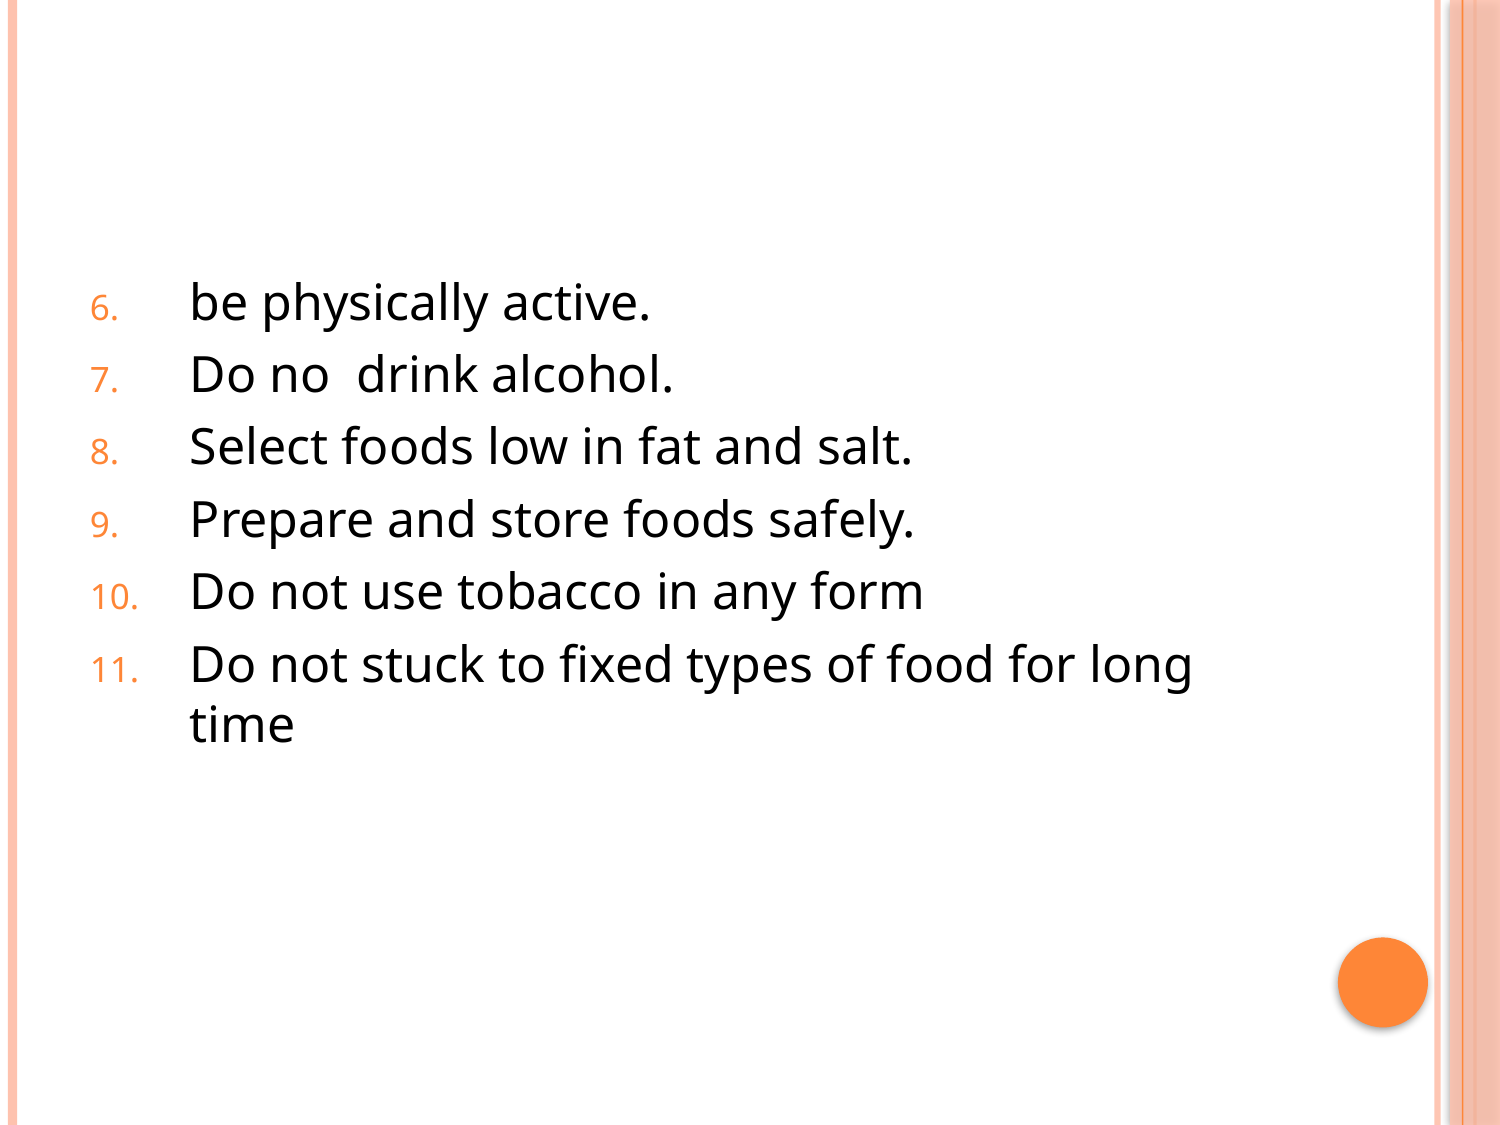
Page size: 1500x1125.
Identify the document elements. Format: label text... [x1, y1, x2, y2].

list be physically active. Do no drink alcohol. Select foods low in fat and salt. Prepare and store foods safely. Do not use tobacco in any form Do not stuck to fixed types of food for long time [75, 262, 1300, 1062]
